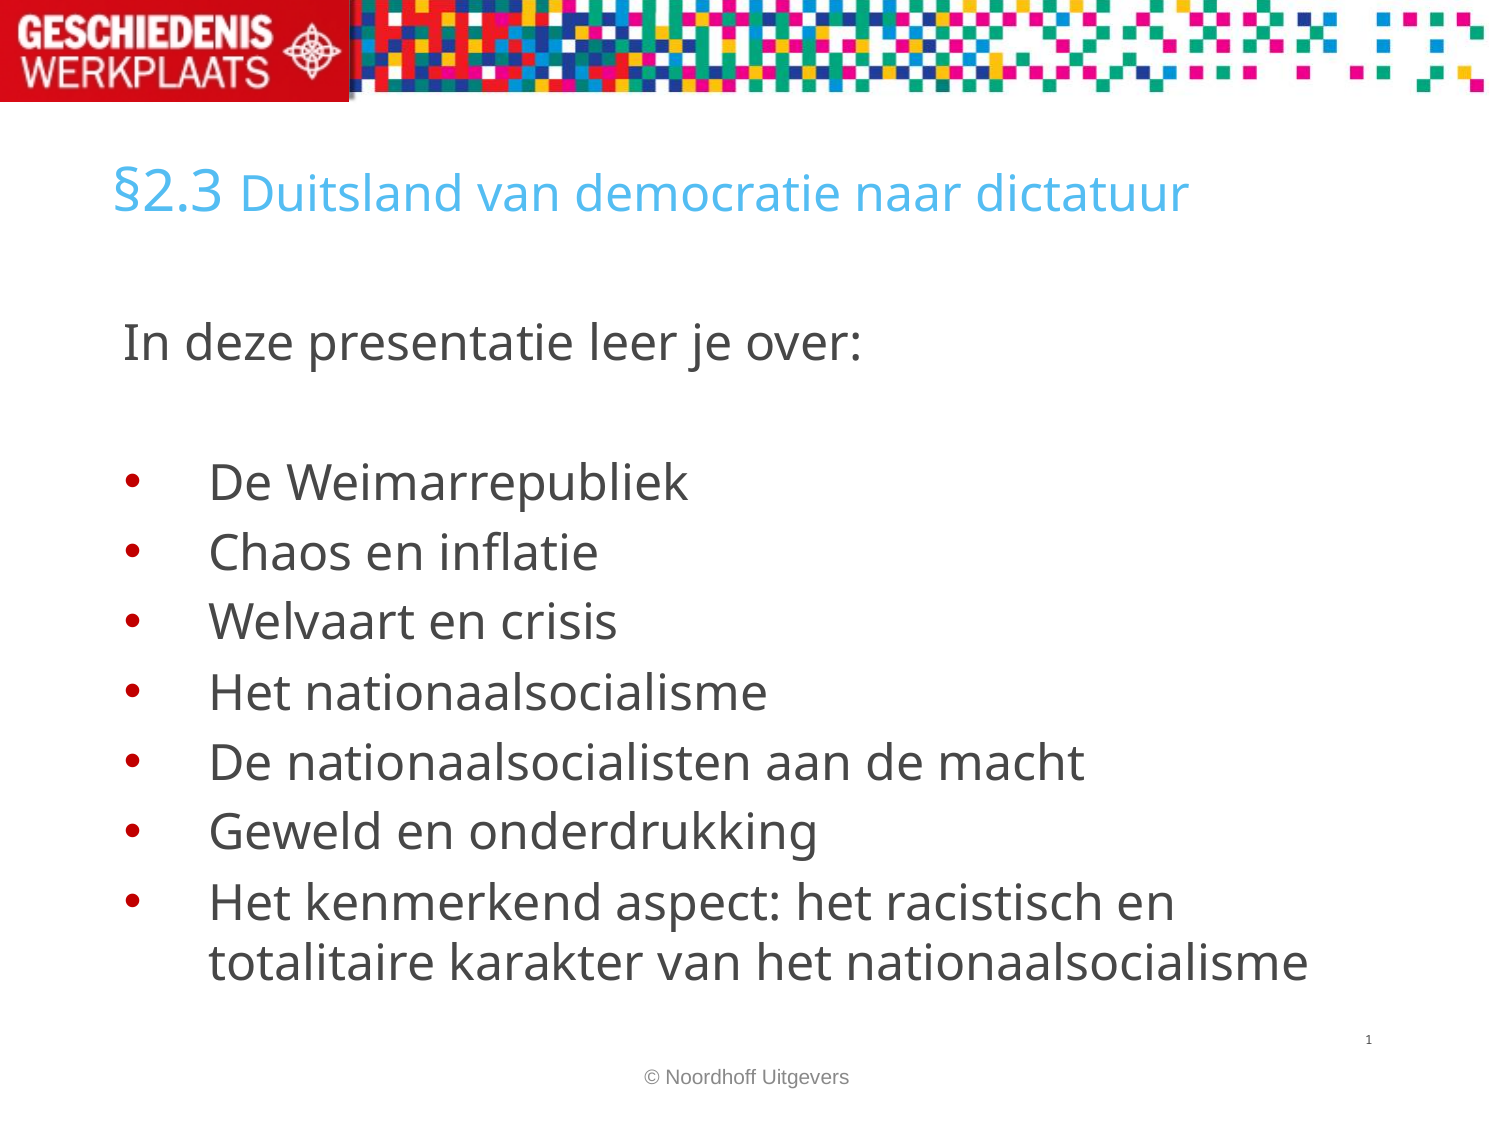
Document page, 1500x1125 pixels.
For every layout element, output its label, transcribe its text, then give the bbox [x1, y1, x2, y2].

list In deze presentatie leer je over: De Weimarrepubliek Chaos en inflatie Welvaart en crisis Het nationaalsocialisme De nationaalsocialisten aan de macht Geweld en onderdrukking Het kenmerkend aspect: het racistisch en totalitaire karakter van het nationaalsocialisme [123, 302, 1421, 988]
slide_number 1 [1325, 1025, 1388, 1063]
title §2.3 Duitsland van democratie naar dictatuur [112, 145, 1401, 256]
text_box © Noordhoff Uitgevers [512, 1045, 988, 1106]
picture [0, 0, 1500, 1125]
